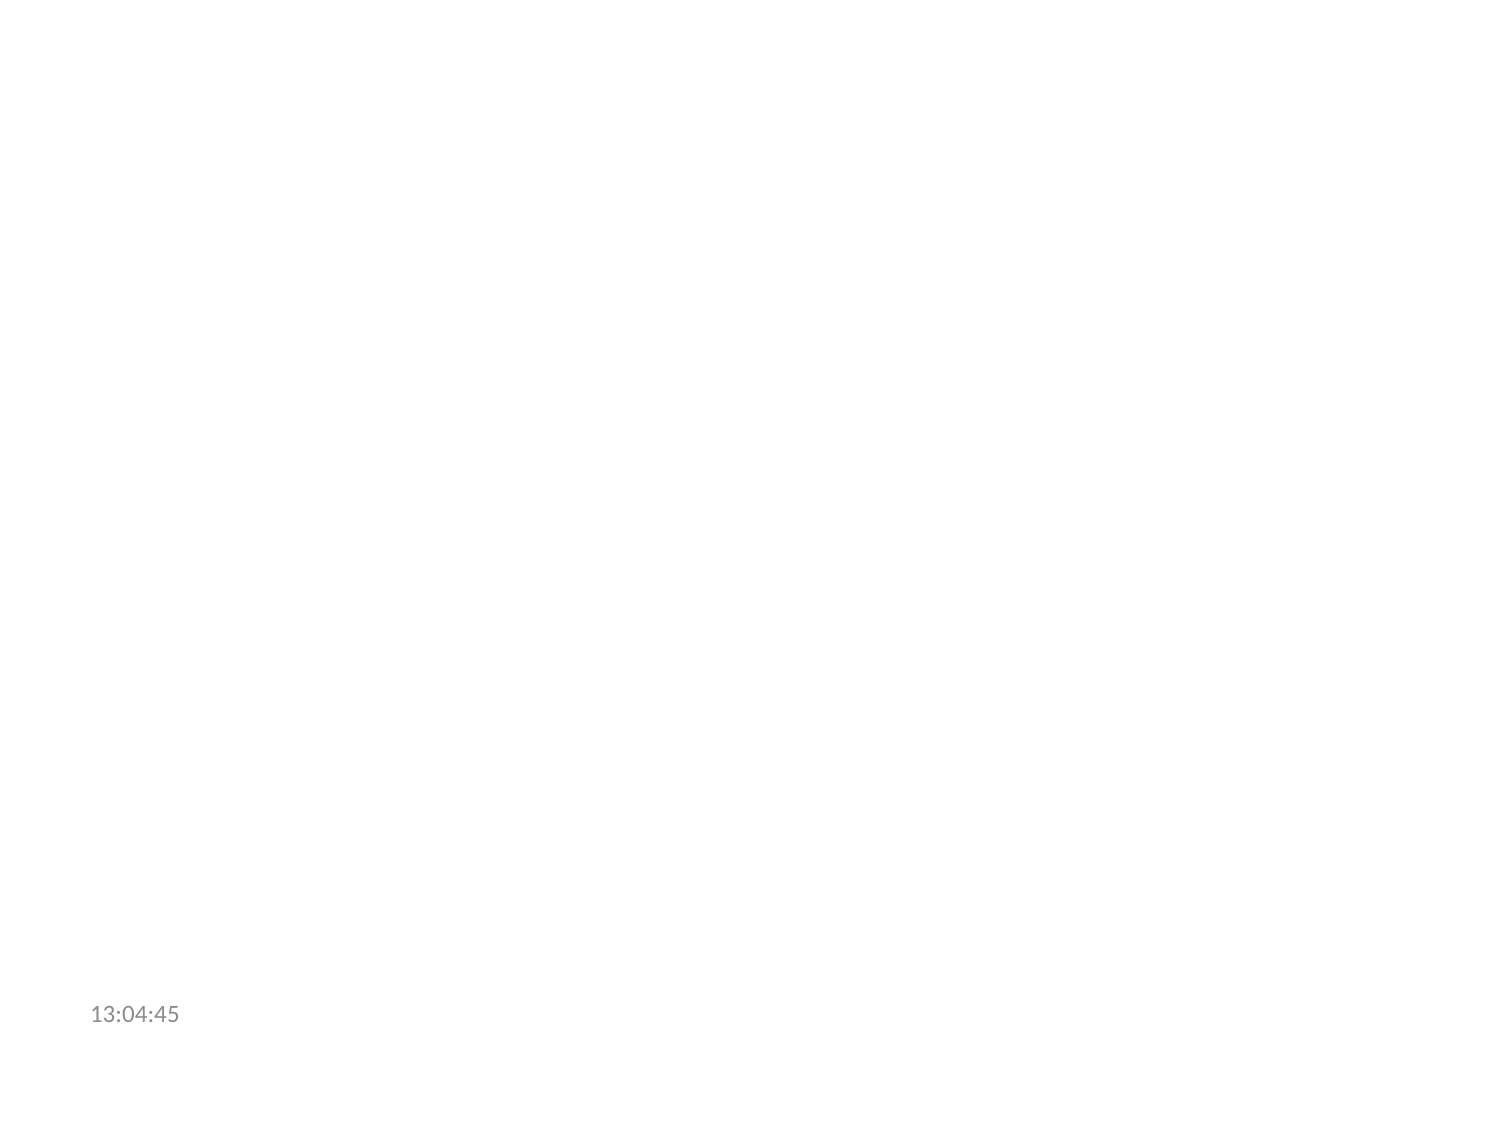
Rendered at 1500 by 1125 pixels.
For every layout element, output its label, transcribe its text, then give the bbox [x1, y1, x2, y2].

text_box 15:35:09 [75, 982, 425, 1043]
